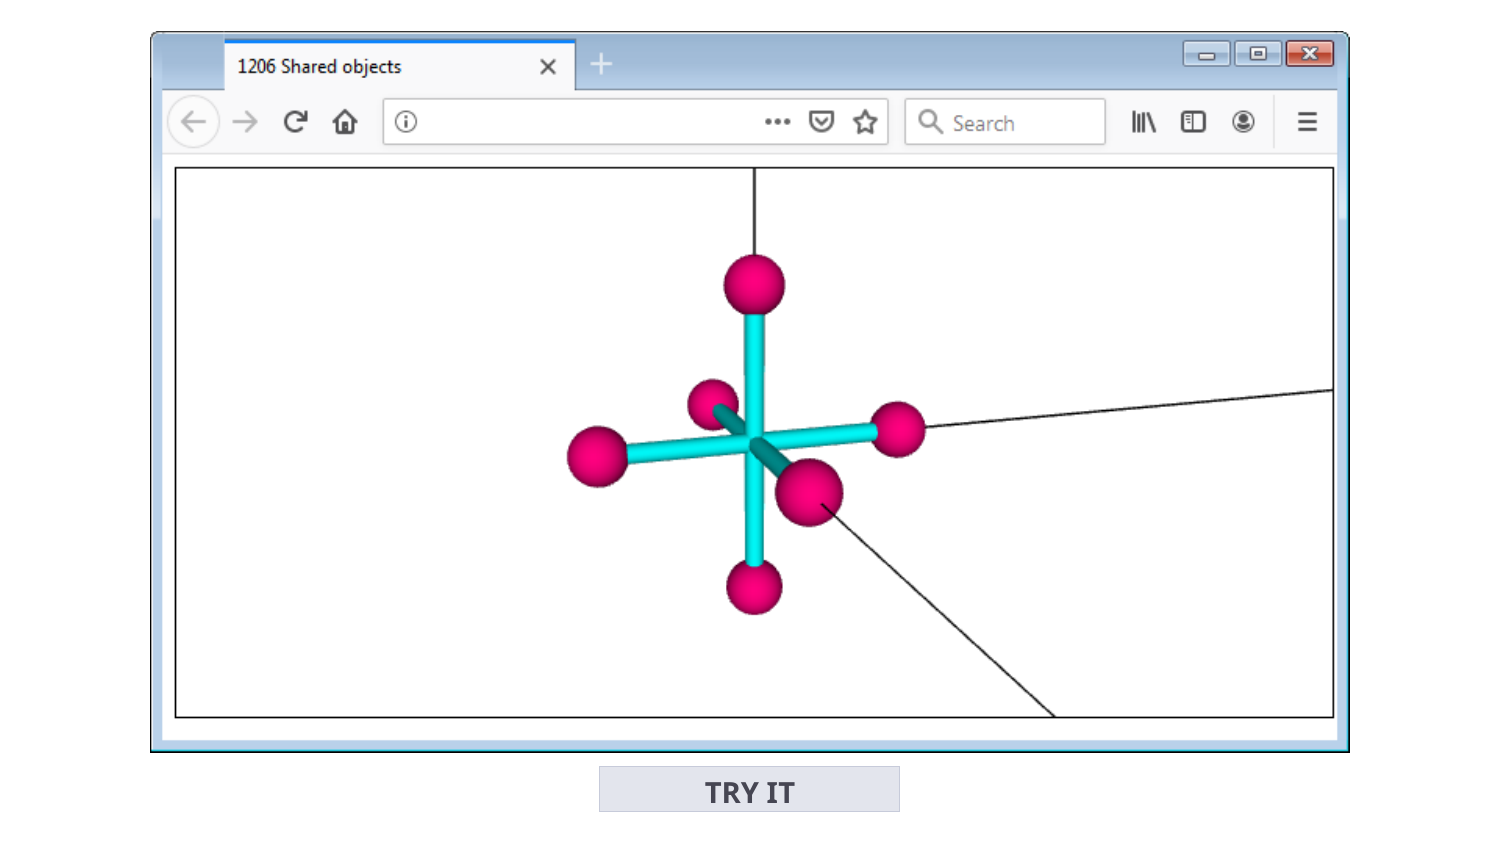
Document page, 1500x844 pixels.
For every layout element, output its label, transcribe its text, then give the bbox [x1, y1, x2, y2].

picture [149, 31, 1351, 753]
text_box TRY IT [599, 766, 900, 812]
